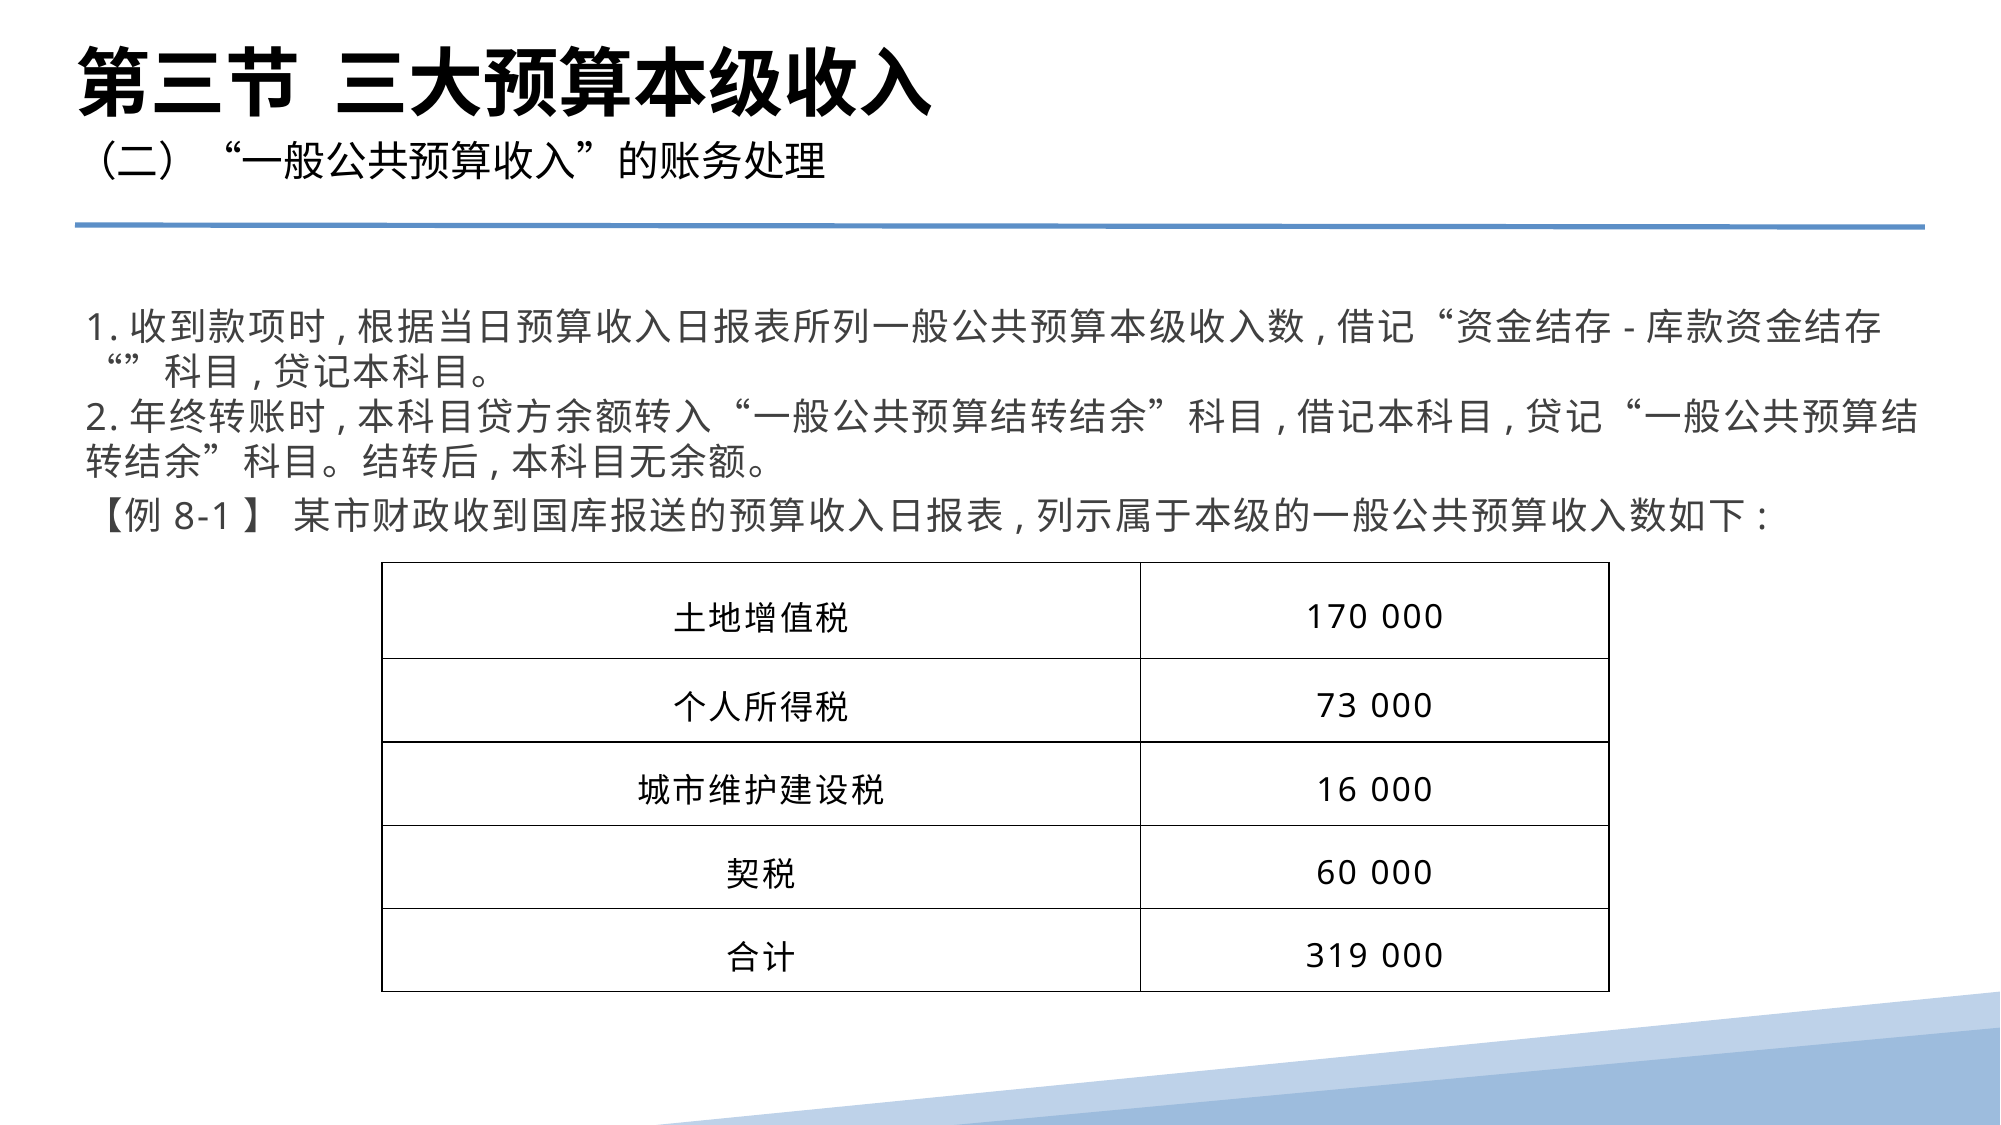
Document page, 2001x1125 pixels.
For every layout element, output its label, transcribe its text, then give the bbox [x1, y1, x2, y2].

text_box 1.收到款项时,根据当日预算收入日报表所列一般公共预算本级收入数,借记“资金结存-库款资金结存“”科目,贷记本科目。 2.年终转账时,本科目贷方余额转入“一般公共预算结转结余”科目,借记本科目,贷记“一般公共预算结转结余”科目。结转后,本科目无余额。 【例8-1】 某市财政收到国库报送的预算收入日报表,列示属于本级的一般公共预算收入数如下: [75, 239, 1958, 601]
table_cell 60 000 [1141, 826, 1608, 908]
text_box 第三节 三大预算本级收入 [75, 24, 1925, 124]
table_cell 319 000 [1141, 909, 1608, 991]
table_cell 契税 [383, 826, 1140, 908]
table_cell 个人所得税 [383, 659, 1140, 741]
table_cell 城市维护建设税 [383, 743, 1140, 825]
table_cell 16 000 [1141, 743, 1608, 825]
table_header 170 000 [1141, 563, 1608, 658]
text_box （二）“一般公共预算收入”的账务处理 [75, 124, 1925, 200]
table_cell 73 000 [1141, 659, 1608, 741]
table_cell 合计 [383, 909, 1140, 991]
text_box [74, 224, 1925, 228]
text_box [656, 991, 2000, 1125]
table_header 土地增值税 [383, 563, 1140, 658]
